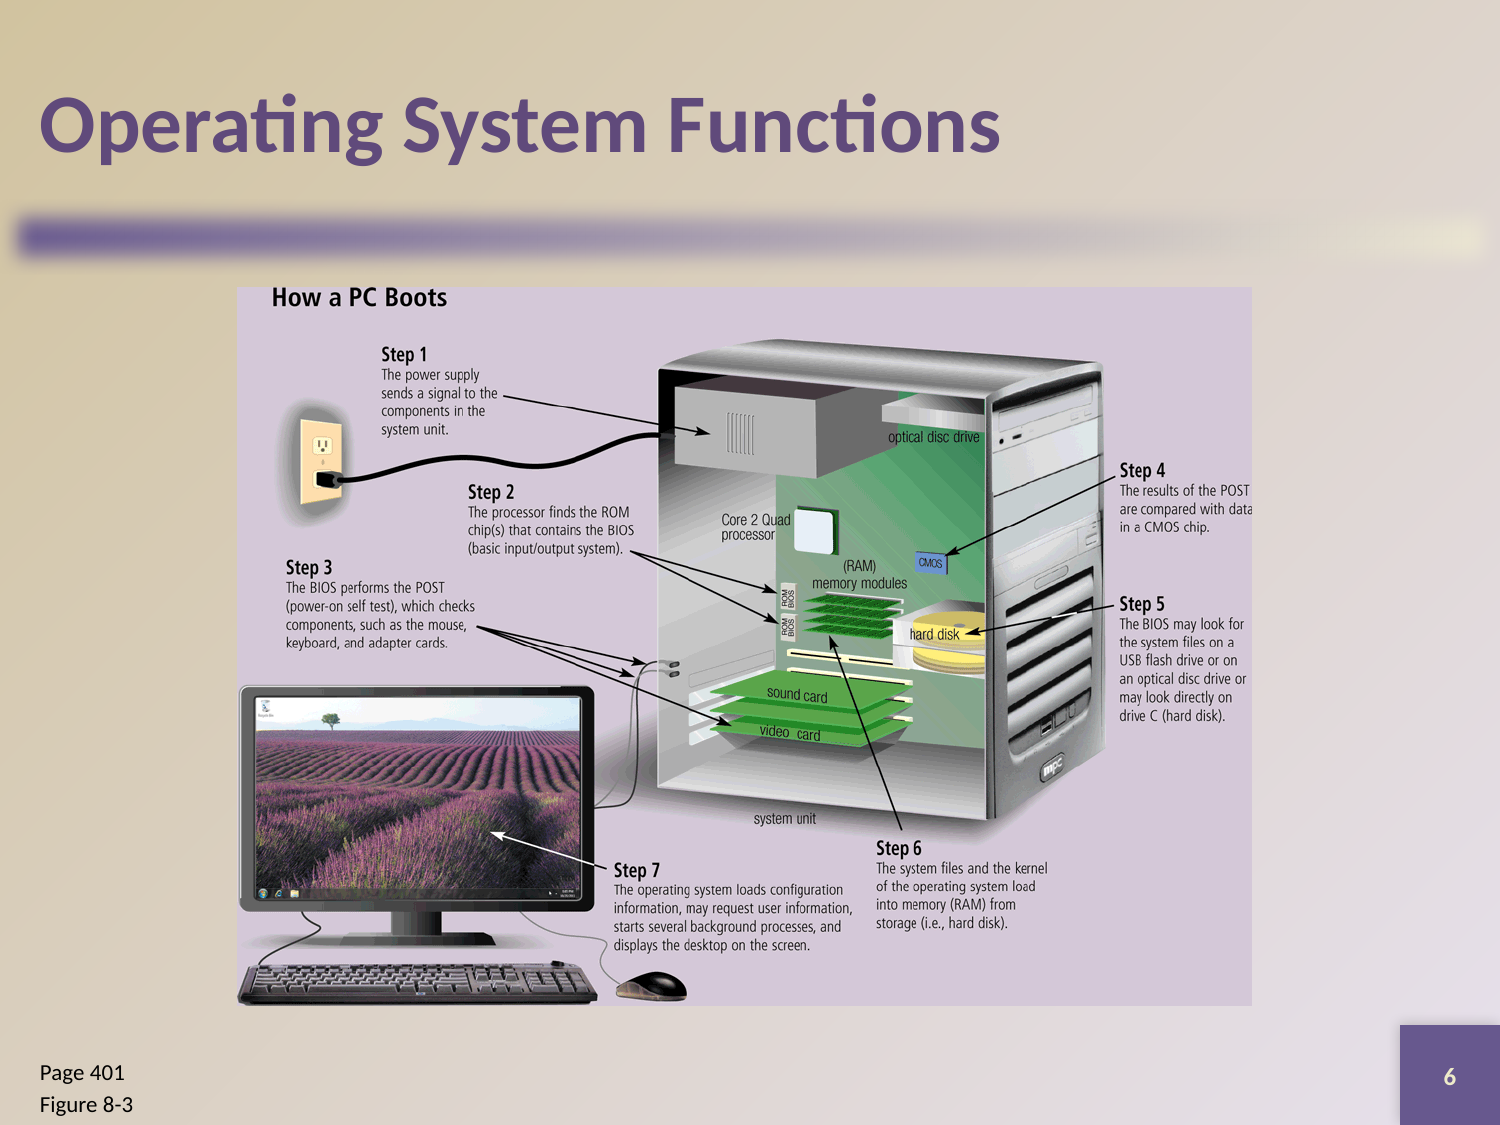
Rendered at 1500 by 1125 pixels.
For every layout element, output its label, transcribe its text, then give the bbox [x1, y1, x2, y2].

list Page 401 Figure 8-3 [24, 1050, 300, 1125]
slide_number 6 [1400, 1025, 1500, 1125]
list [237, 287, 1253, 1006]
title Operating System Functions [24, 24, 1475, 213]
